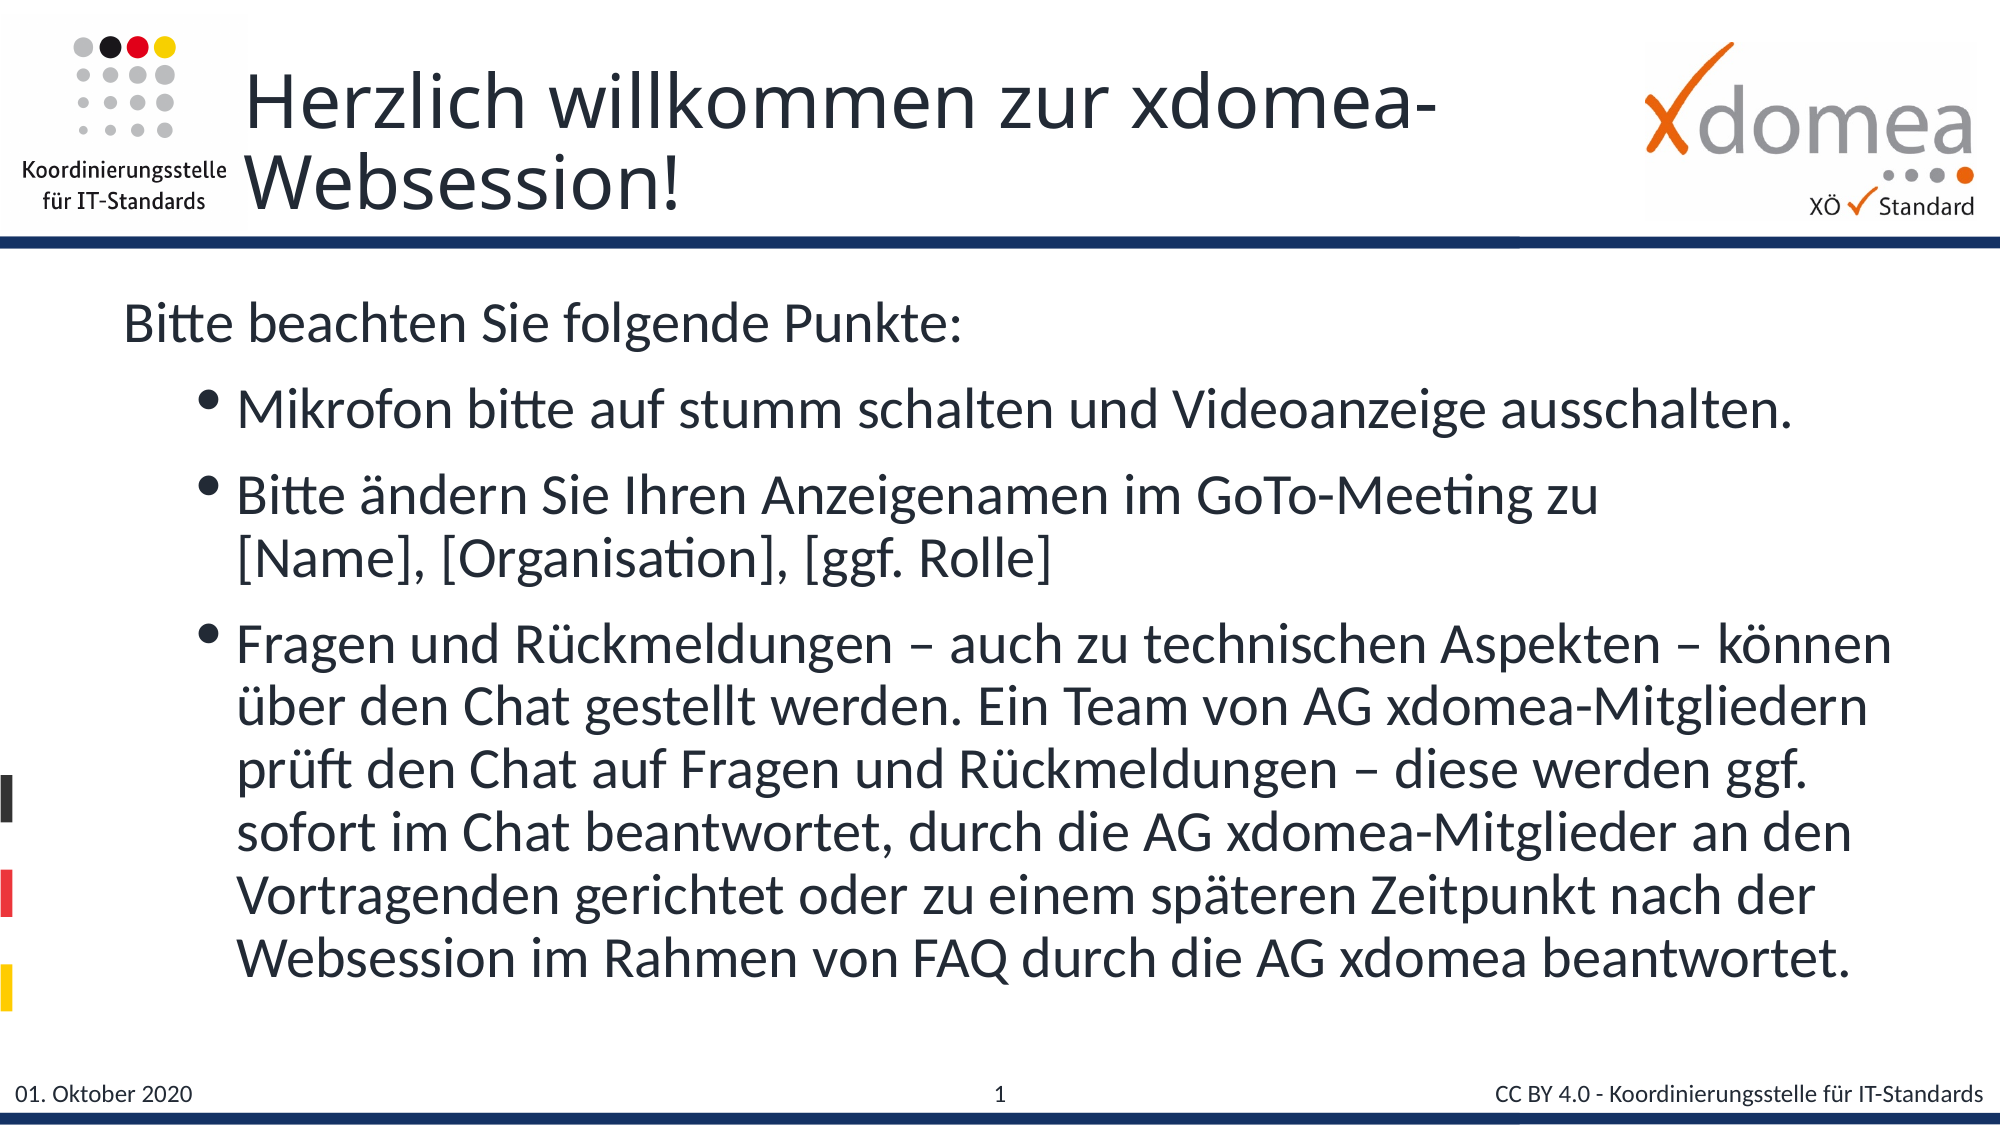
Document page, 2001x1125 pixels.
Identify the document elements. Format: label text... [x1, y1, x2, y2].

slide_number 1 [813, 1062, 1187, 1123]
picture [1, 14, 248, 231]
picture [1790, 42, 1977, 221]
footer CC BY 4.0 - Koordinierungsstelle für IT-Standards [1307, 1062, 2000, 1123]
title Herzlich willkommen zur xdomea-Websession! [244, 36, 1790, 226]
list Bitte beachten Sie folgende Punkte: Mikrofon bitte auf stumm schalten und Videoanzeige ausschalten. Bitte ändern Sie Ihren Anzeigenamen im GoTo-Meeting zu [Name], [Organisation], [ggf. Rolle] Fragen und Rückmeldungen – auch zu technischen Aspekten – können über den Chat gestellt werden. Ein Team von AG xdomea-Mitgliedern prüft den Chat auf Fragen und Rückmeldungen – diese werden ggf. sofort im Chat beantwortet, durch die AG xdomea-Mitglieder an den Vortragenden gerichtet oder zu einem späteren Zeitpunkt nach der Websession im Rahmen von FAQ durch die AG xdomea beantwortet. [76, 285, 1958, 1063]
